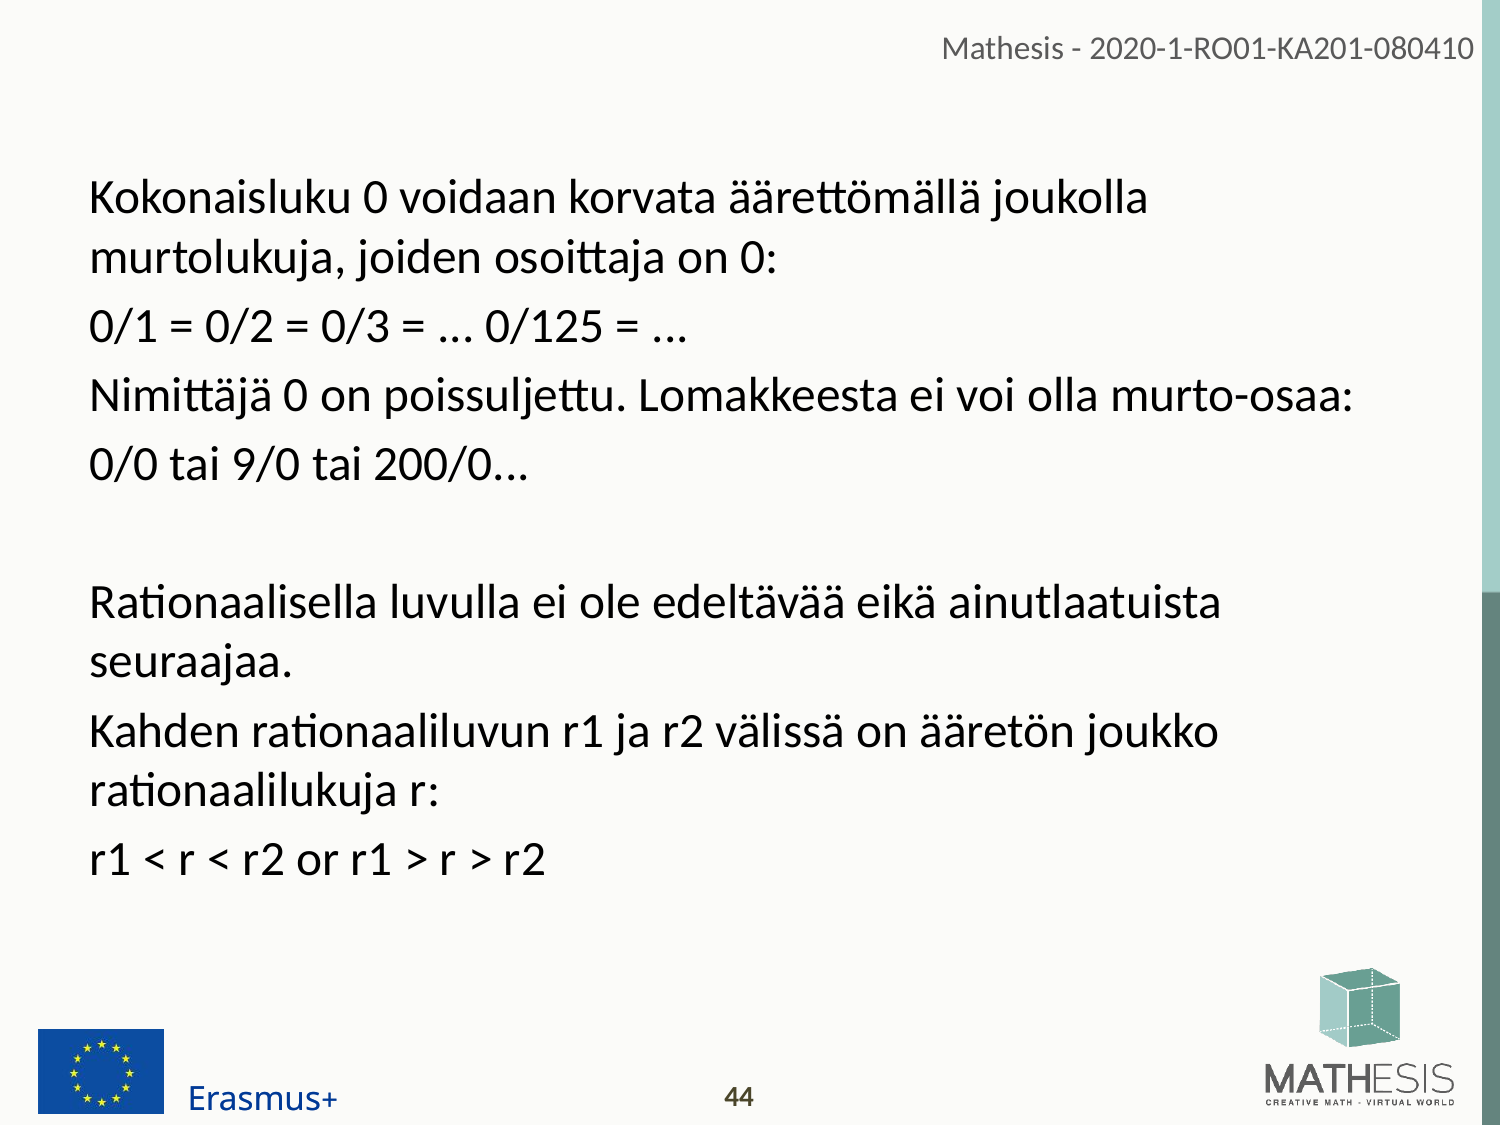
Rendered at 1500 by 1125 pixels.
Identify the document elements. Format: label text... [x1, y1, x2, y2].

picture [38, 1029, 164, 1114]
list Kokonaisluku 0 voidaan korvata äärettömällä joukolla murtolukuja, joiden osoittaja on 0: 0/1 = 0/2 = 0/3 = ... 0/125 = ... Nimittäjä 0 on poissuljettu. Lomakkeesta ei voi olla murto-osaa: 0/0 tai 9/0 tai 200/0... Rationaalisella luvulla ei ole edeltävää eikä ainutlaatuista seuraajaa. Kahden rationaaliluvun r1 ja r2 välissä on ääretön joukko rationaalilukuja r: r1 < r < r2 or r1 > r > r2 [75, 157, 1425, 900]
